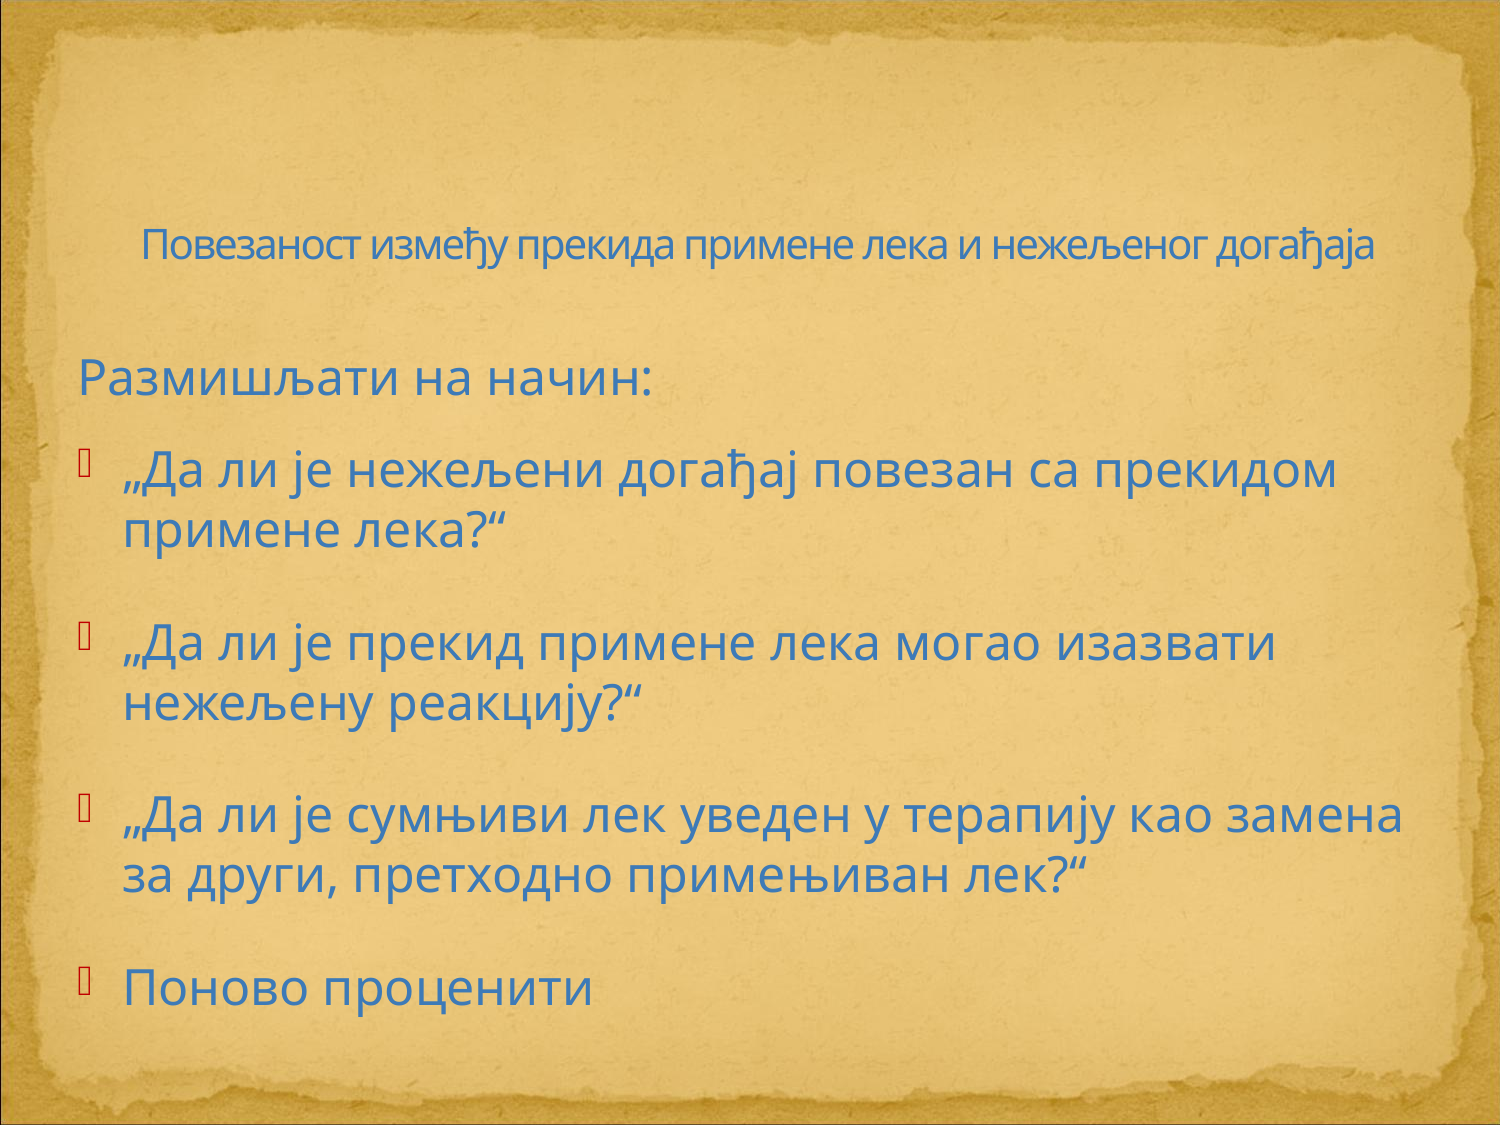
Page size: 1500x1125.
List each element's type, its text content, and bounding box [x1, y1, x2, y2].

picture [0, 0, 1500, 1125]
title Повезаност између прекида примене лека и нежељеног догађаја [87, 74, 1438, 275]
list Размишљати на начин: „Да ли је нежељени догађај повезан са прекидом примене лека?“ „Да ли је прекид примене лека могао изазвати нежељену реакцију?“ „Да ли је сумњиви лек уведен у терапију као замена за други, претходно примењиван лек?“ Поново проценити [62, 337, 1426, 1063]
